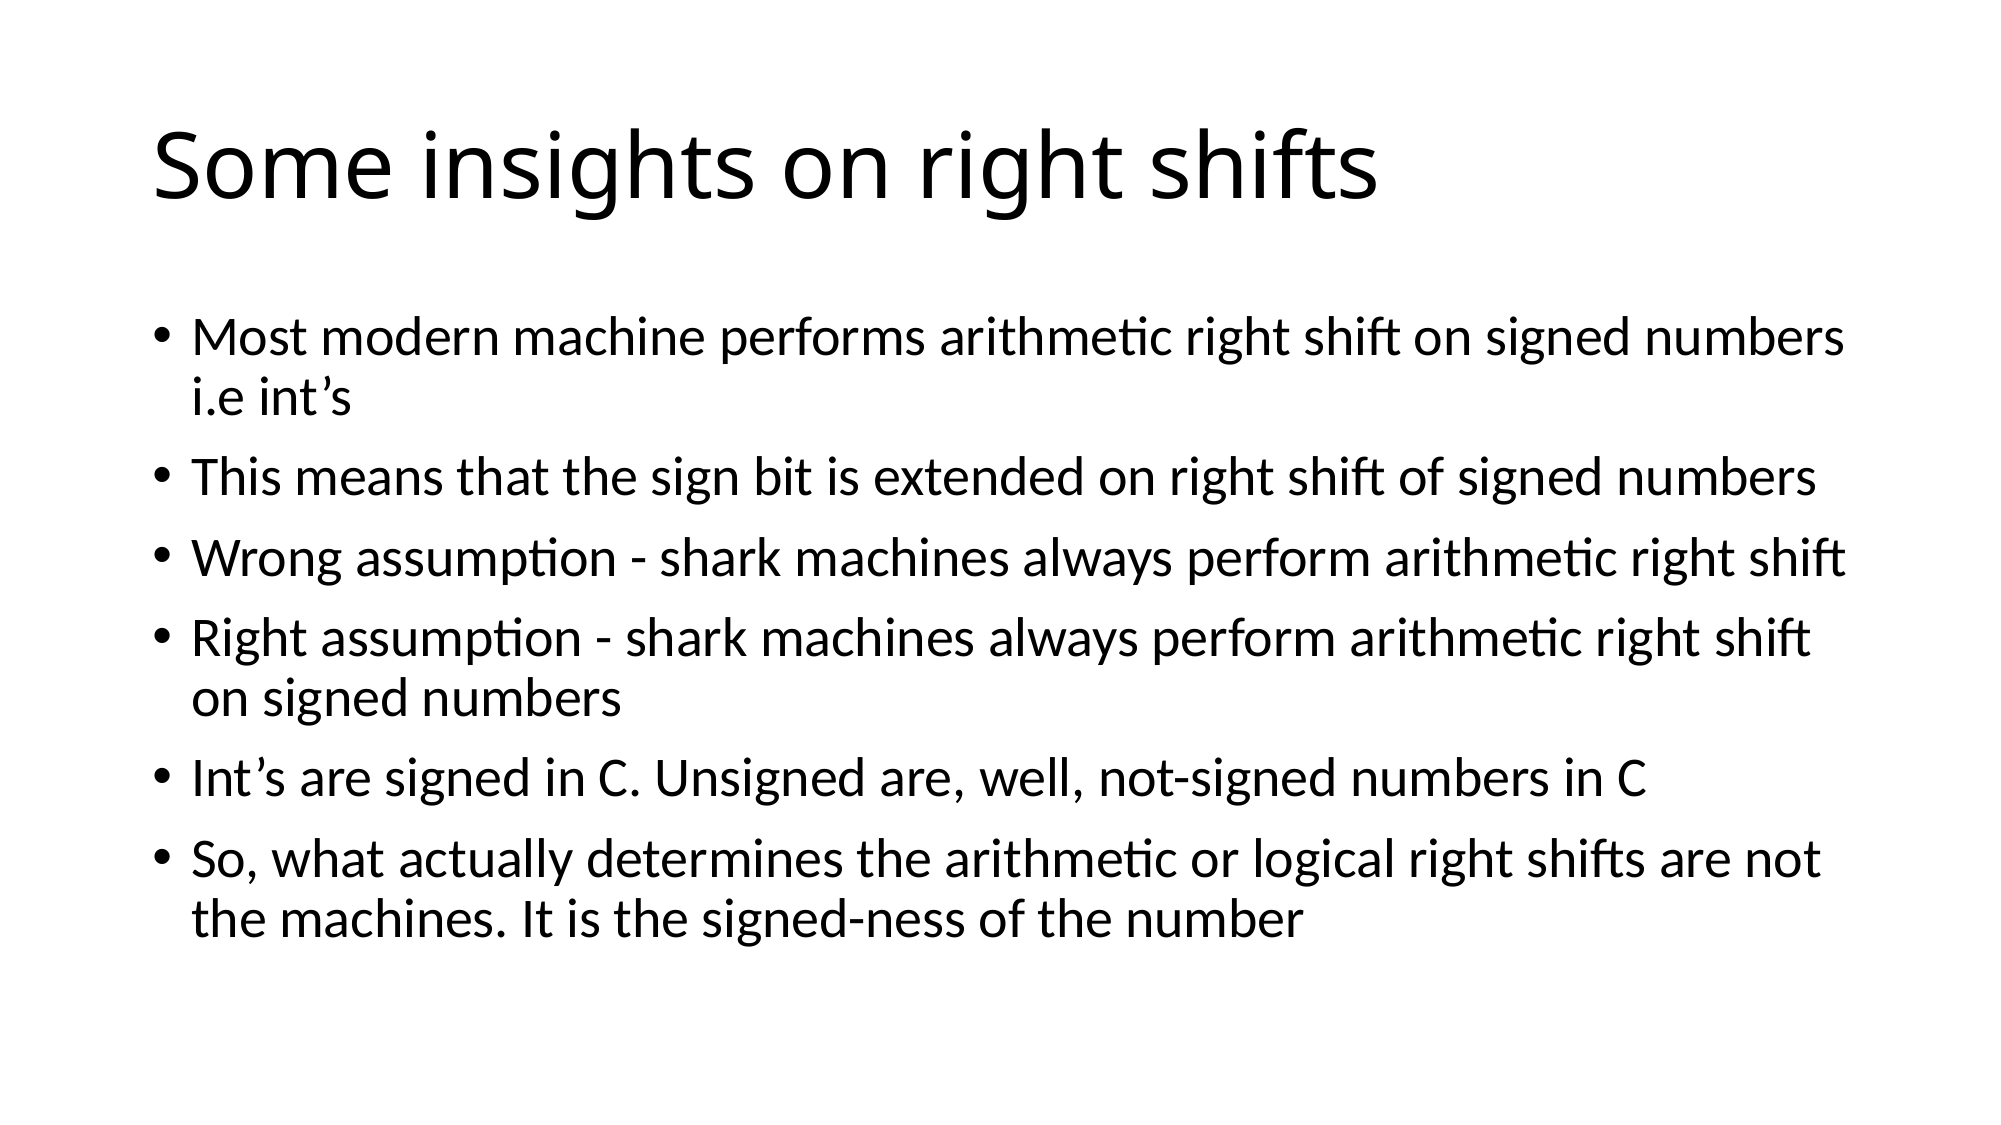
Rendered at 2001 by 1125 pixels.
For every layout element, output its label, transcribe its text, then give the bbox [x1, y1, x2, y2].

title Some insights on right shifts [137, 59, 1863, 278]
list Most modern machine performs arithmetic right shift on signed numbers i.e int’s This means that the sign bit is extended on right shift of signed numbers Wrong assumption - shark machines always perform arithmetic right shift Right assumption - shark machines always perform arithmetic right shift on signed numbers Int’s are signed in C. Unsigned are, well, not-signed numbers in C So, what actually determines the arithmetic or logical right shifts are not the machines. It is the signed-ness of the number [137, 299, 1863, 1014]
